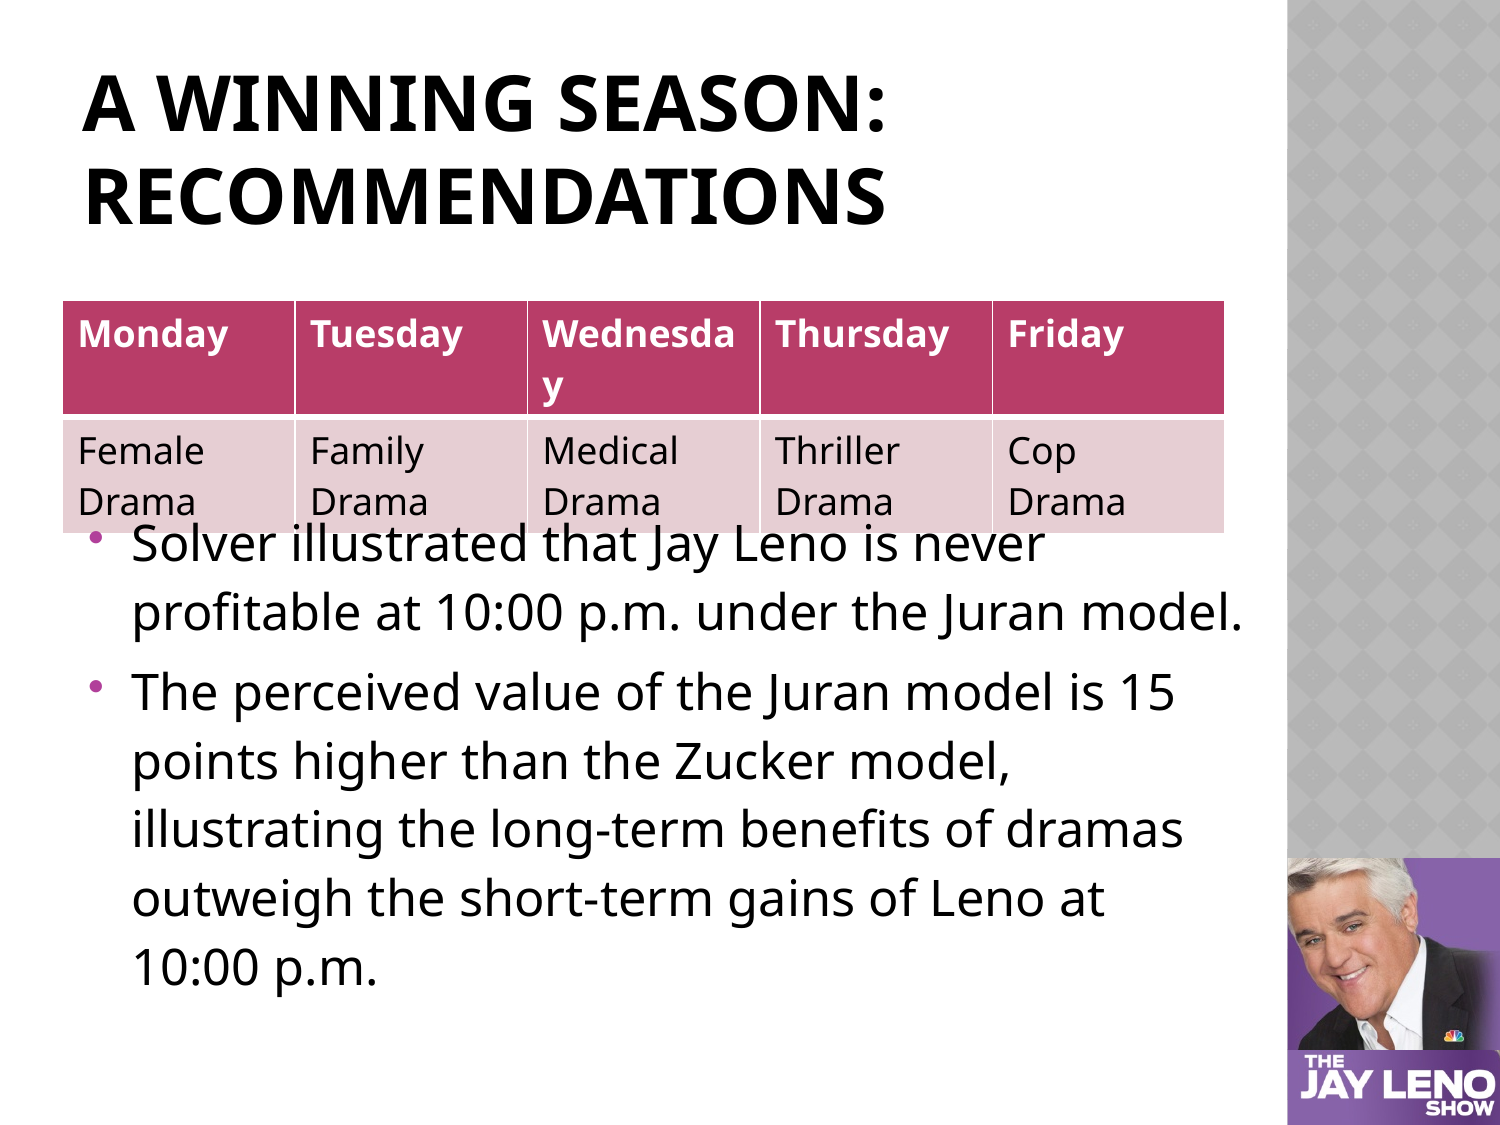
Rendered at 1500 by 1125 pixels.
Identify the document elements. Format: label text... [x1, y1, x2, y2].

table_header Monday [63, 301, 294, 414]
title A Winning Season: Recommendations [75, 52, 1263, 240]
table_header Thursday [761, 301, 992, 414]
table_cell Medical Drama [528, 420, 759, 499]
table_cell Family Drama [296, 420, 527, 499]
table_cell Thriller Drama [761, 420, 992, 499]
table_header Tuesday [296, 301, 527, 414]
table_cell Female Drama [63, 420, 294, 533]
text_box Solver illustrated that Jay Leno is never profitable at 10:00 p.m. under the Juran model. The perceived value of the Juran model is 15 points higher than the Zucker model, illustrating the long-term benefits of dramas outweigh the short-term gains of Leno at 10:00 p.m. [74, 499, 1263, 1059]
picture [1287, 858, 1500, 1125]
table_header Friday [993, 301, 1224, 414]
table_header Wednesday [528, 301, 759, 414]
table_cell Cop Drama [993, 420, 1224, 499]
